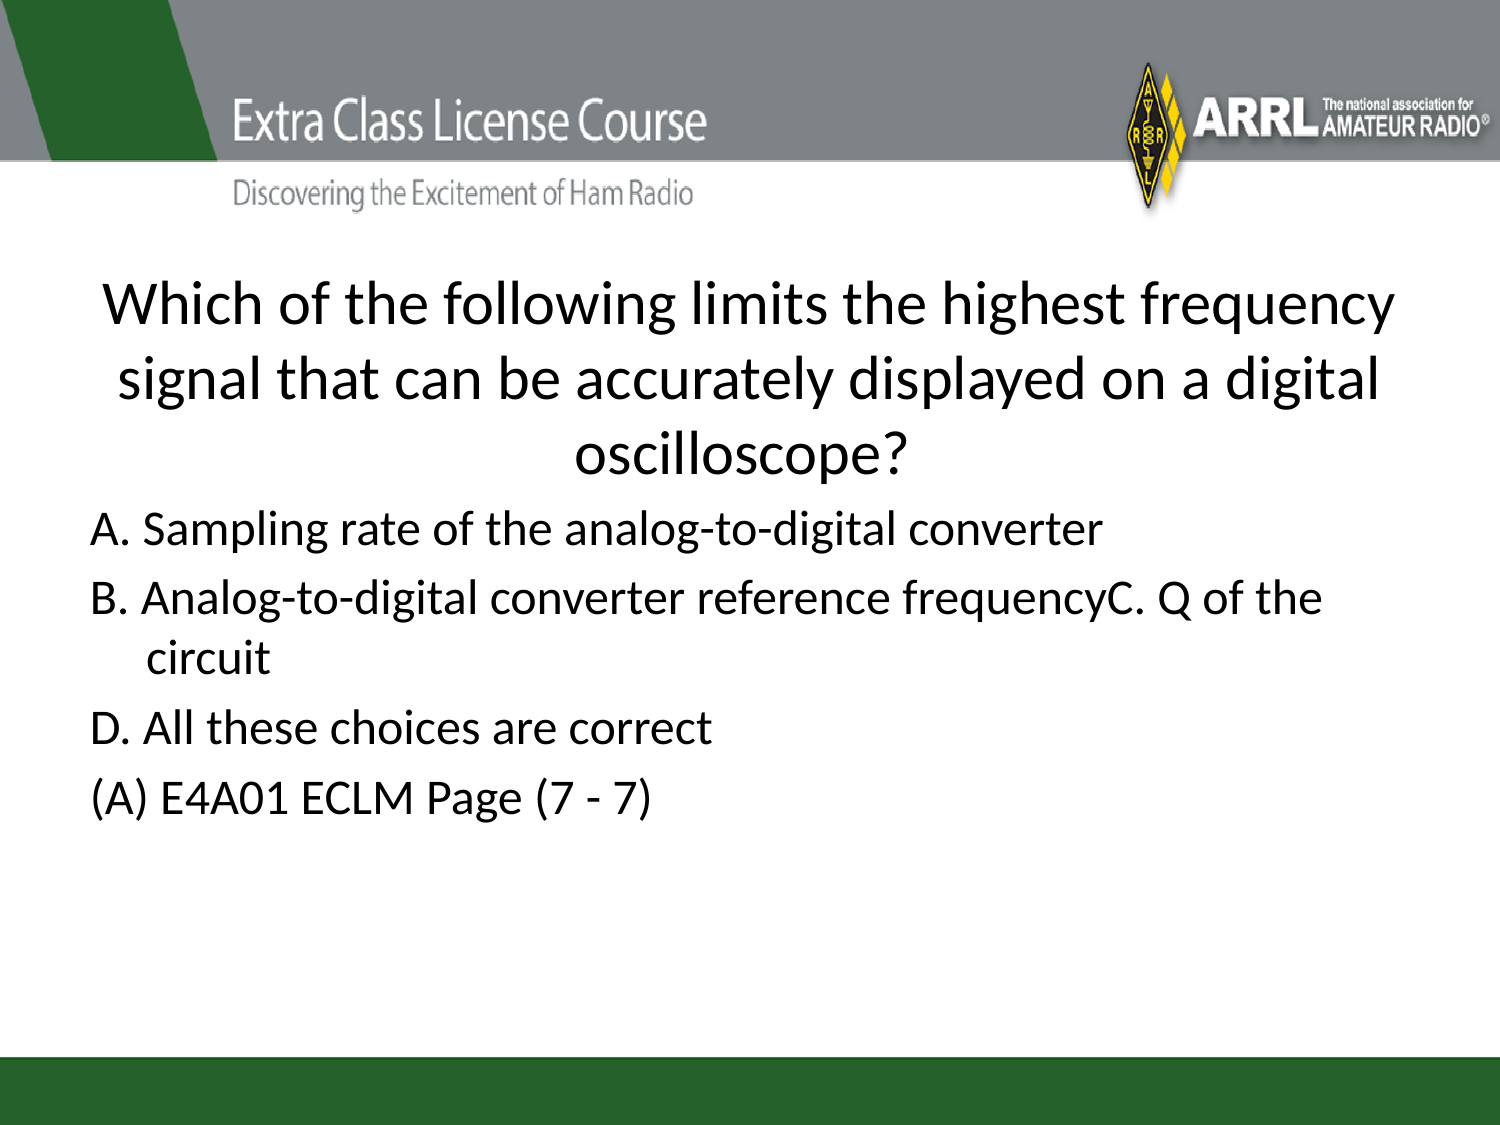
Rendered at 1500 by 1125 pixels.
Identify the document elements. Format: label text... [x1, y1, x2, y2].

picture [0, 0, 1500, 1125]
list A. Sampling rate of the analog-to-digital converter B. Analog-to-digital converter reference frequencyC. Q of the circuit D. All these choices are correct (A) E4A01 ECLM Page (7 - 7) [75, 487, 1425, 1005]
title Which of the following limits the highest frequency signal that can be accurately displayed on a digital oscilloscope? [75, 254, 1425, 435]
